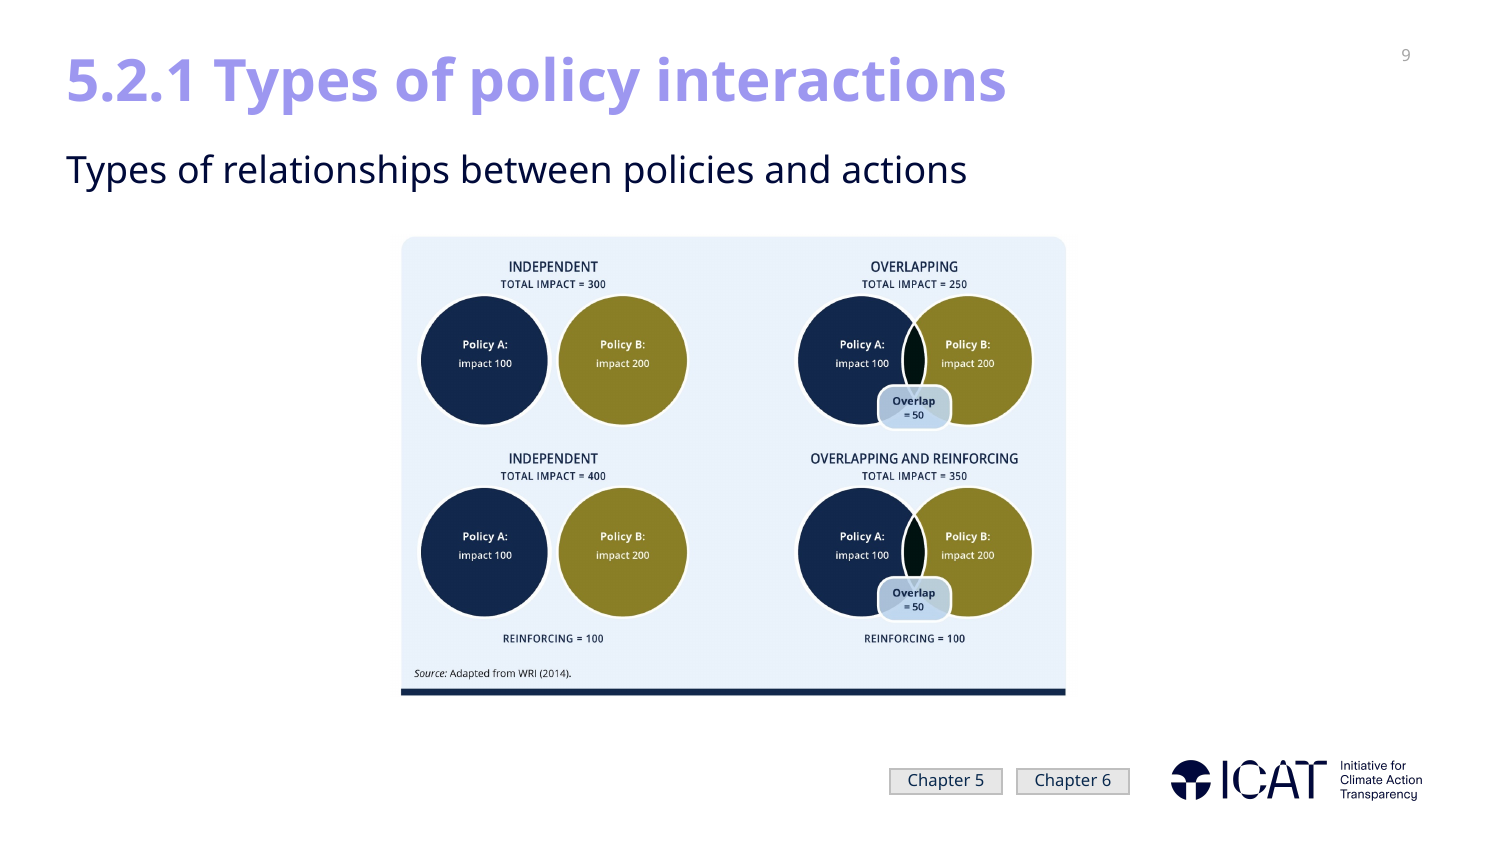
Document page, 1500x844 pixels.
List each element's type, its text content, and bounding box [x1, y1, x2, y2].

picture [389, 234, 1079, 697]
picture [1171, 724, 1459, 835]
text_box [1018, 769, 1131, 795]
text_box Types of relationships between policies and actions [51, 129, 1417, 258]
title 5.2.1 Types of policy interactions [51, 35, 1449, 130]
text_box [890, 769, 1002, 795]
